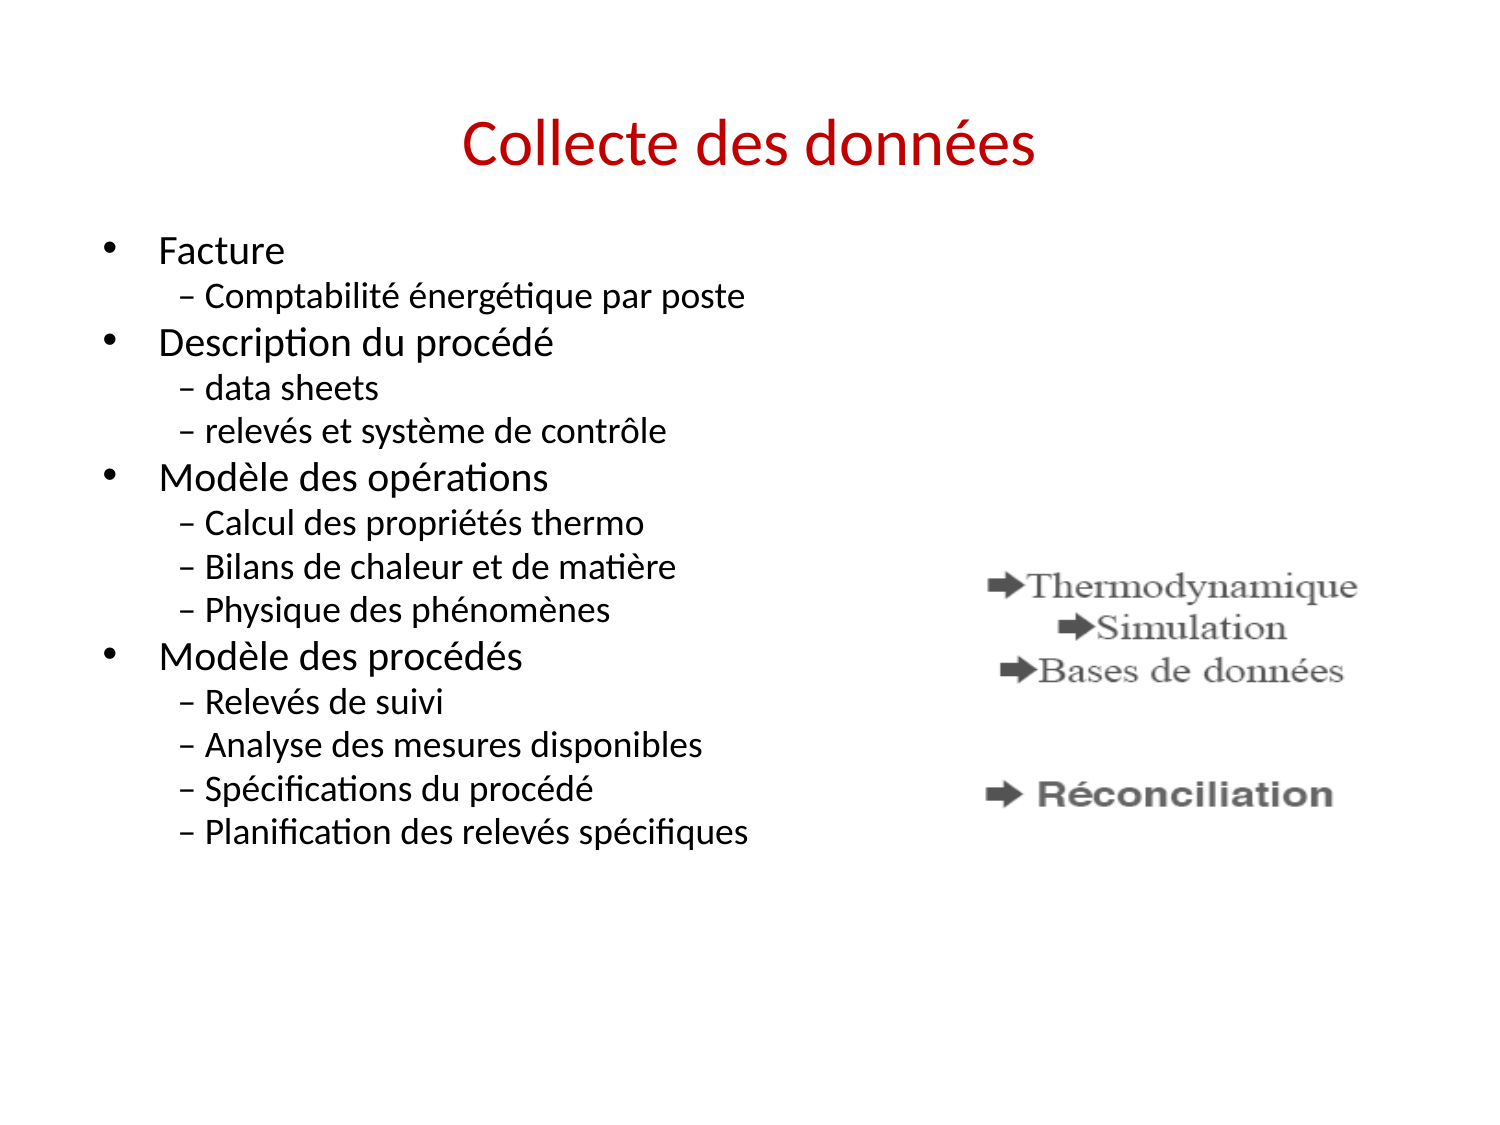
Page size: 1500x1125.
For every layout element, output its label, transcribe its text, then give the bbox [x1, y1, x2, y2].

picture [974, 549, 1387, 838]
list Facture – Comptabilité énergétique par poste Description du procédé – data sheets – relevés et système de contrôle Modèle des opérations – Calcul des propriétés thermo – Bilans de chaleur et de matière – Physique des phénomènes Modèle des procédés – Relevés de suivi – Analyse des mesures disponibles – Spécifications du procédé – Planification des relevés spécifiques [87, 224, 877, 968]
title Collecte des données [75, 45, 1425, 233]
